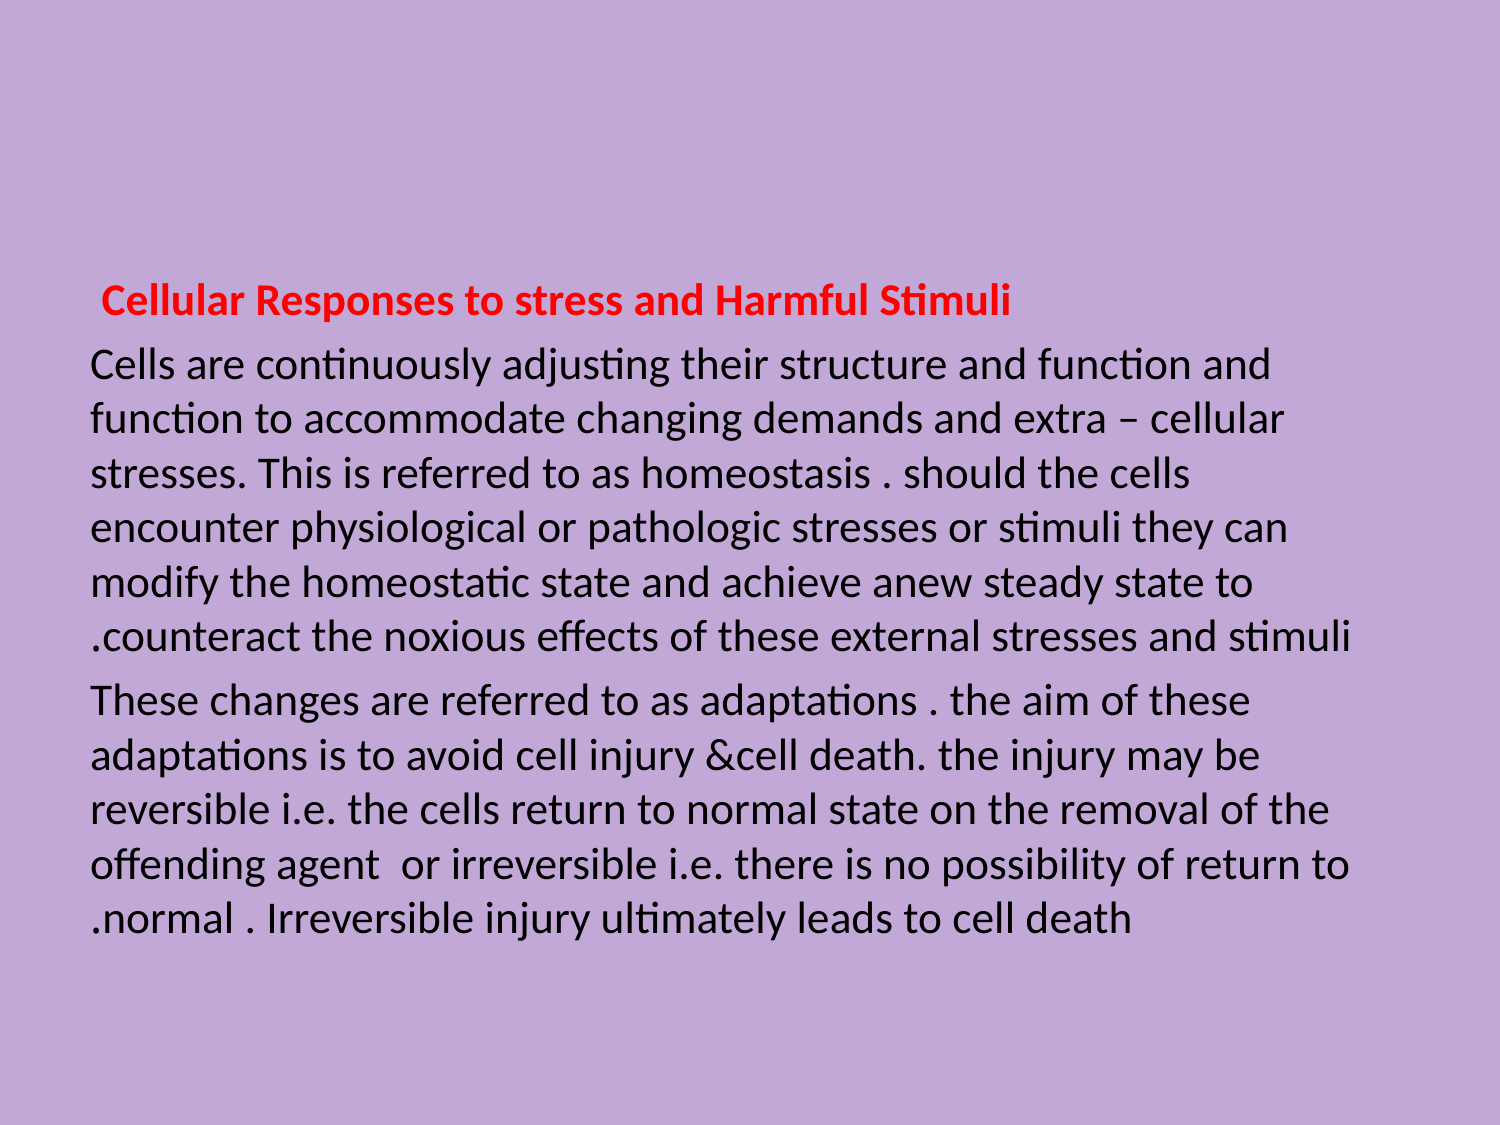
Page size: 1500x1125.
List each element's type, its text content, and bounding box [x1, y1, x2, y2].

list Cellular Responses to stress and Harmful Stimuli Cells are continuously adjusting their structure and function and function to accommodate changing demands and extra – cellular stresses. This is referred to as homeostasis . should the cells encounter physiological or pathologic stresses or stimuli they can modify the homeostatic state and achieve anew steady state to counteract the noxious effects of these external stresses and stimuli. These changes are referred to as adaptations . the aim of these adaptations is to avoid cell injury &cell death. the injury may be reversible i.e. the cells return to normal state on the removal of the offending agent or irreversible i.e. there is no possibility of return to normal . Irreversible injury ultimately leads to cell death. [75, 262, 1425, 1005]
